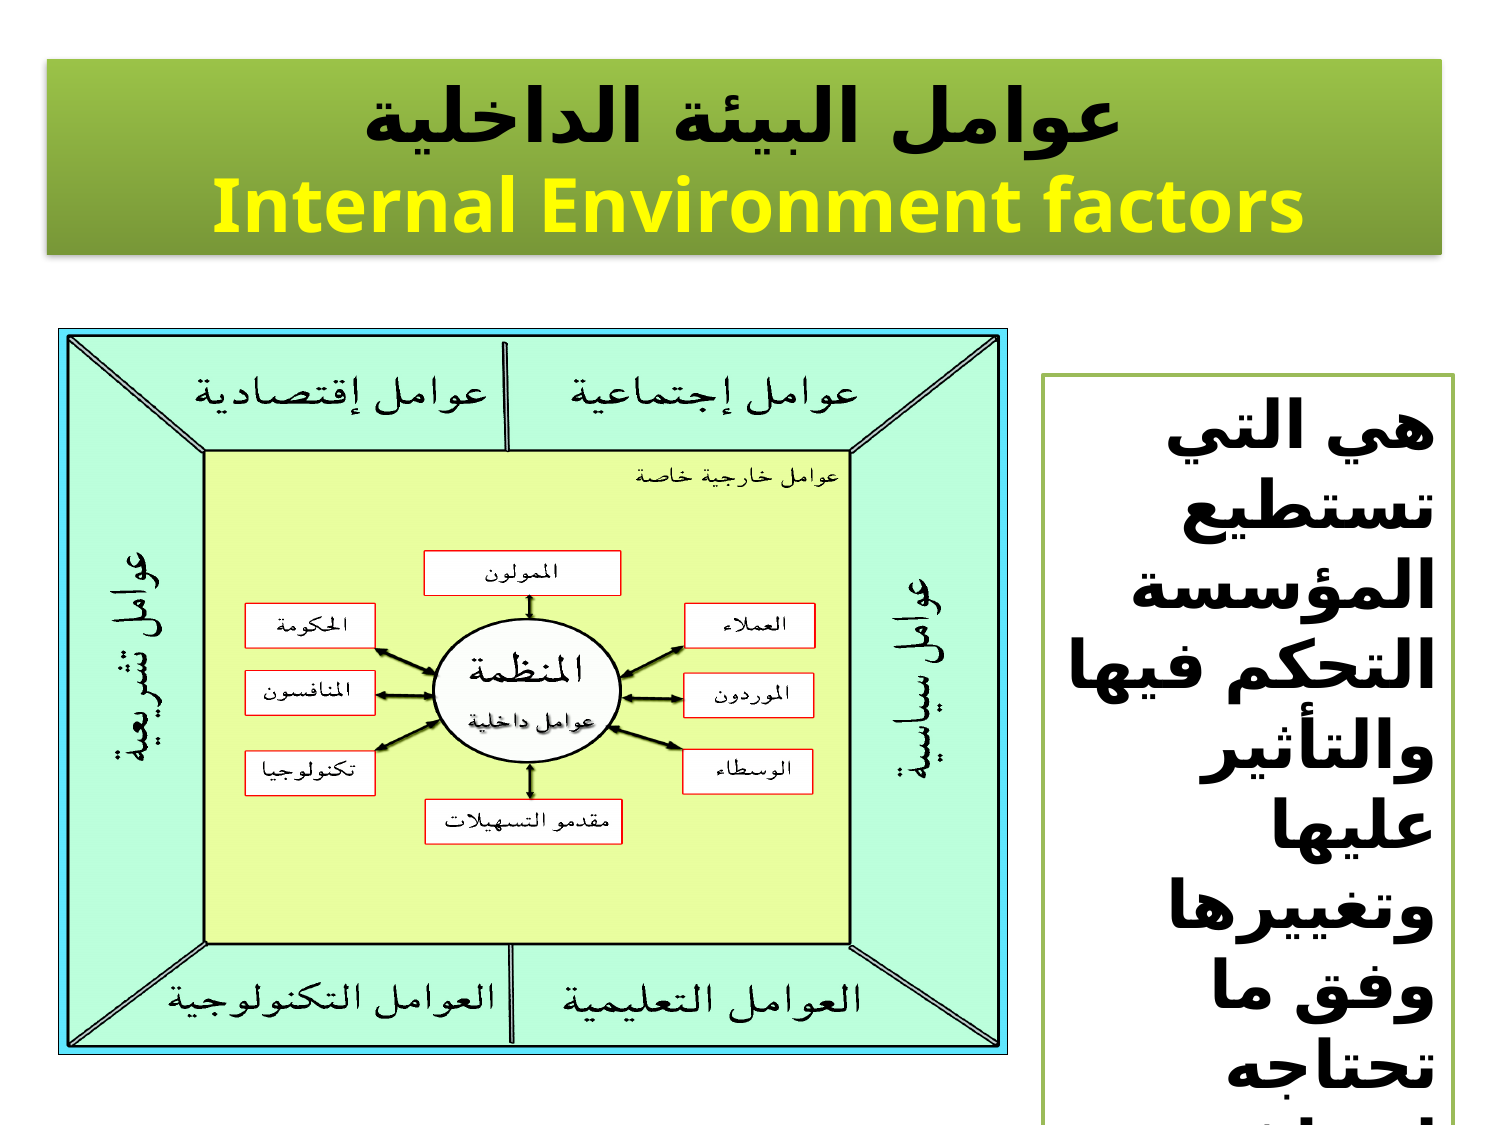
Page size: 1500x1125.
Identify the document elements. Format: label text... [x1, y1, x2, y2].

picture [58, 327, 1008, 1055]
text_box هي التي تستطيع المؤسسة التحكم فيها والتأثير عليها وتغييرها وفق ما تحتاجه لصياغة استراتيجيتها [1041, 373, 1455, 1125]
text_box عوامل البيئة الداخلية Internal Environment factors [46, 59, 1442, 255]
